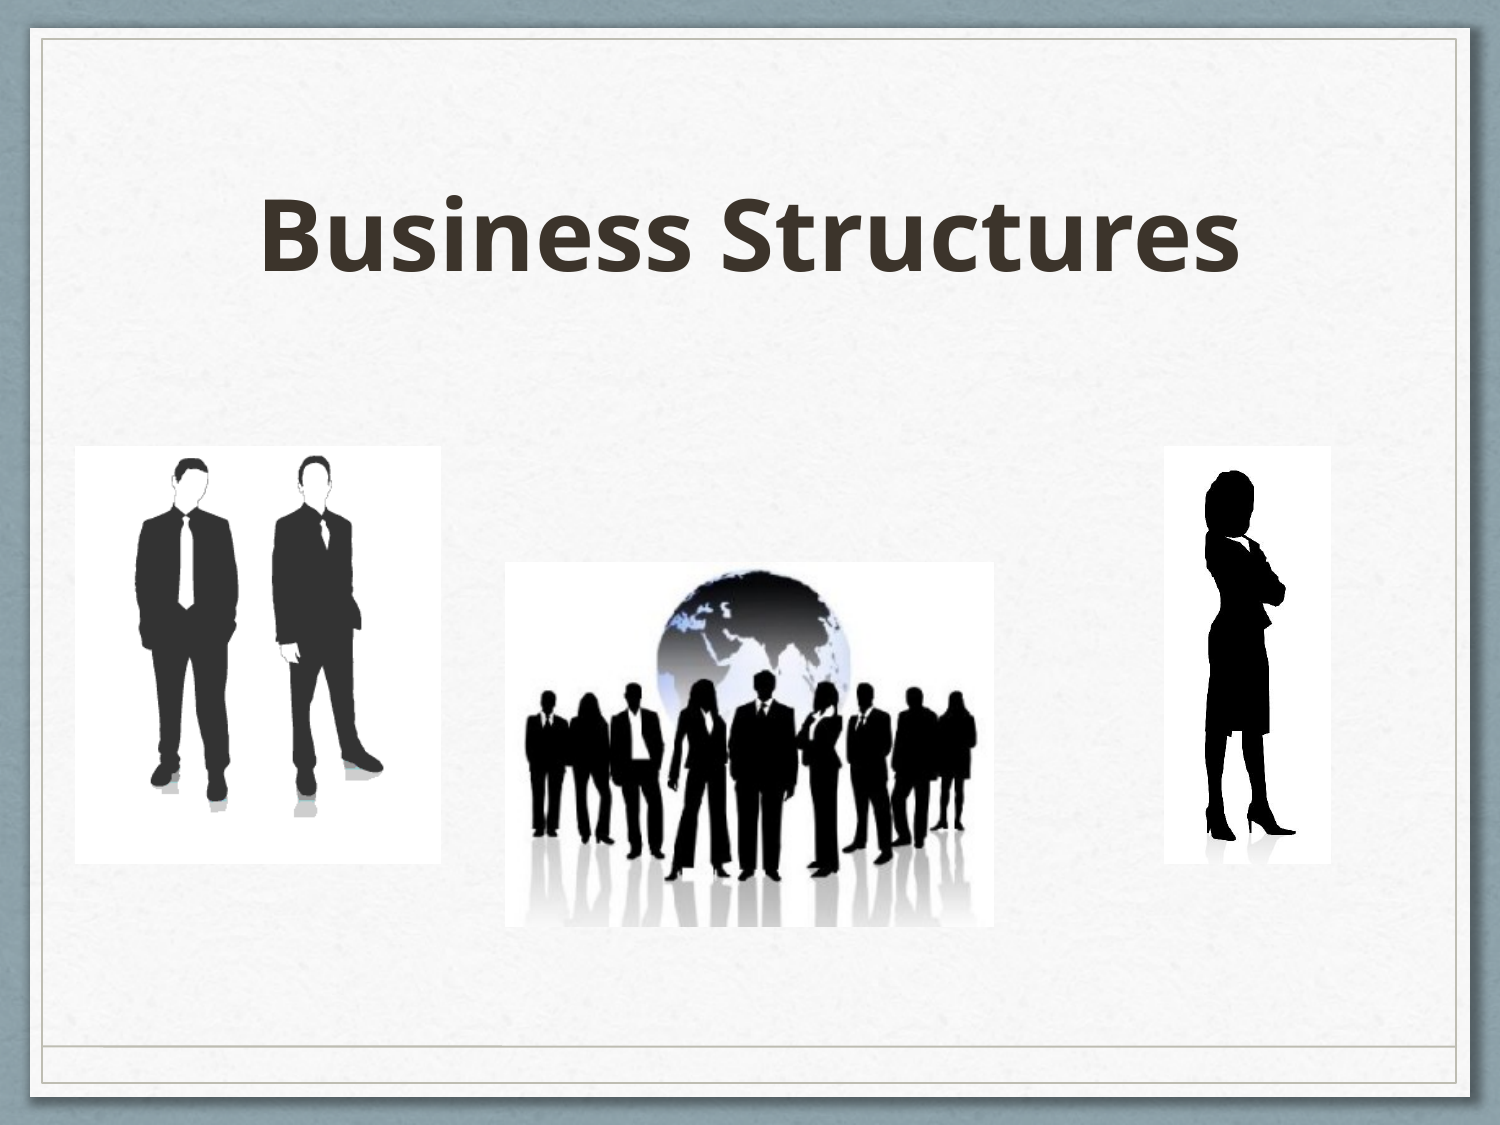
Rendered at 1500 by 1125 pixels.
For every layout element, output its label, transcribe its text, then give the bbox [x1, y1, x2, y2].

title Business Structures [75, 100, 1425, 364]
picture [30, 28, 1470, 1097]
